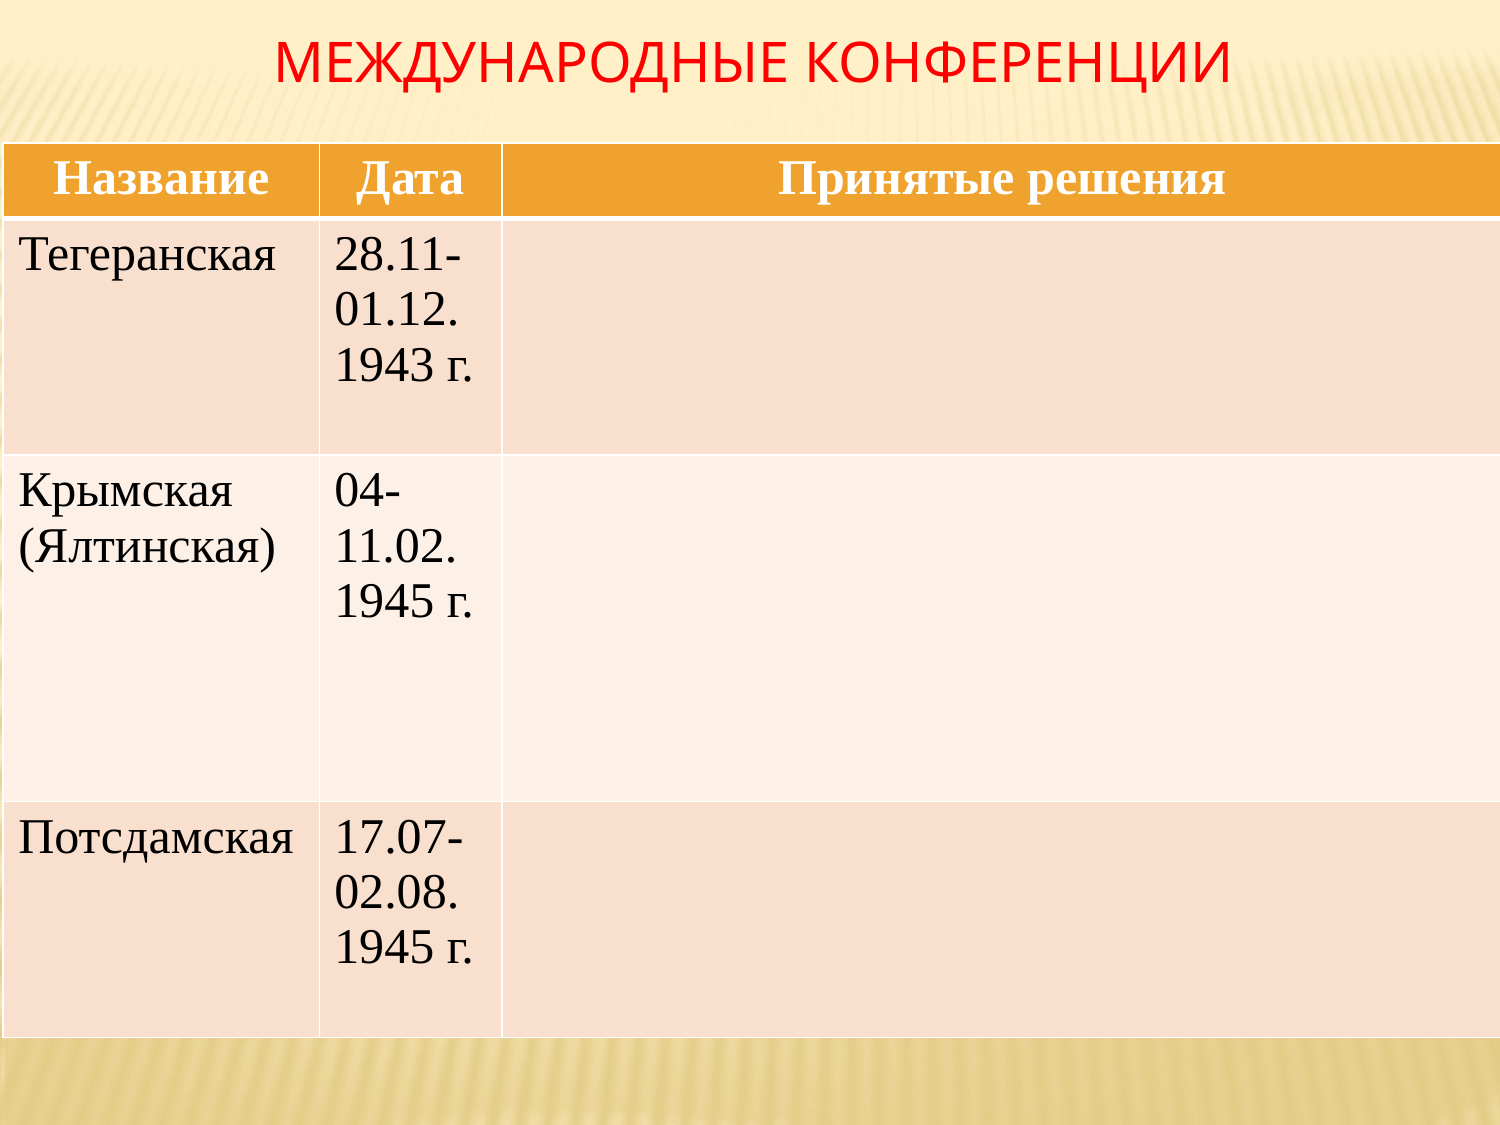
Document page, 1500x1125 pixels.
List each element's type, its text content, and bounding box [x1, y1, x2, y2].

table_cell [503, 802, 1500, 1037]
table_cell Тегеранская [4, 221, 319, 454]
table_cell [503, 456, 1500, 801]
table_header Принятые решения [503, 144, 1500, 216]
table_cell 17.07-02.08. 1945 г. [320, 802, 501, 1037]
table_cell [503, 221, 1500, 454]
table_cell 04-11.02. 1945 г. [320, 456, 501, 801]
table_cell 28.11-01.12. 1943 г. [320, 221, 501, 454]
table_header Название [4, 144, 319, 216]
title Международные конференции [41, 19, 1467, 102]
table_cell Крымская (Ялтинская) [4, 456, 319, 801]
table_header Дата [320, 144, 501, 216]
table_cell Потсдамская [4, 802, 319, 1037]
